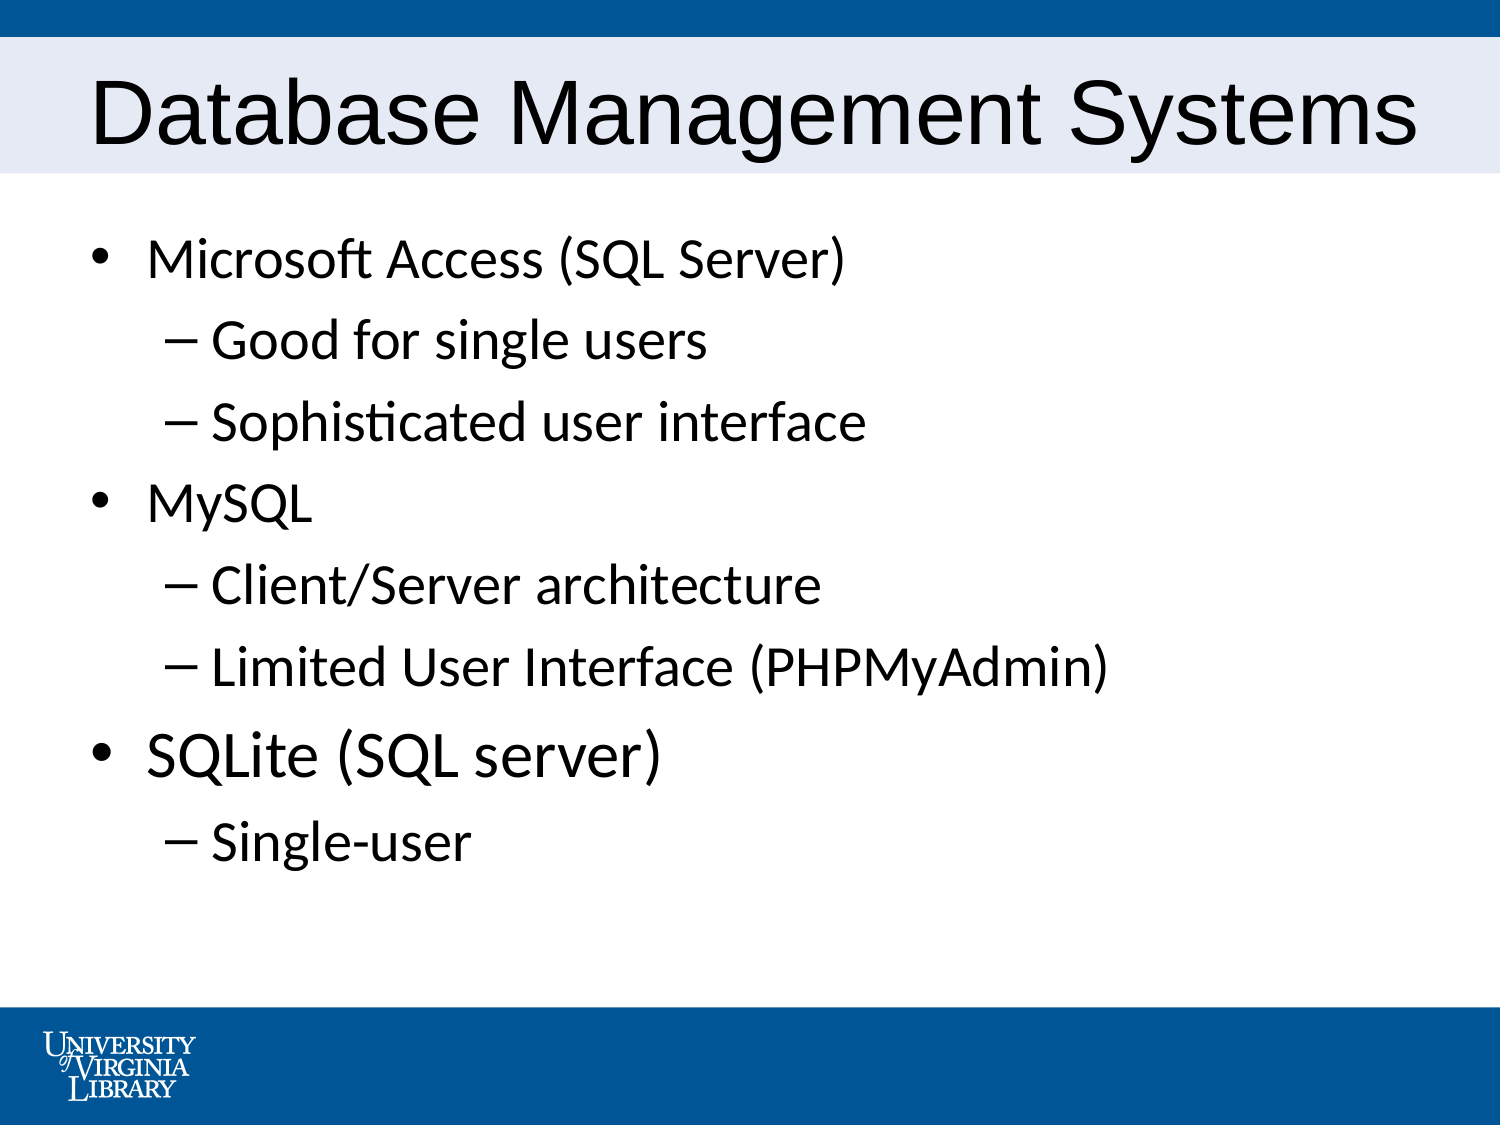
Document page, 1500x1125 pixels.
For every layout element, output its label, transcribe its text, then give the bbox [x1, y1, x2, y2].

title Database Management Systems [75, 45, 1500, 175]
picture [0, 0, 1500, 1125]
list Microsoft Access (SQL Server) Good for single users Sophisticated user interface MySQL Client/Server architecture Limited User Interface (PHPMyAdmin) SQLite (SQL server) Single-user [75, 212, 1425, 955]
